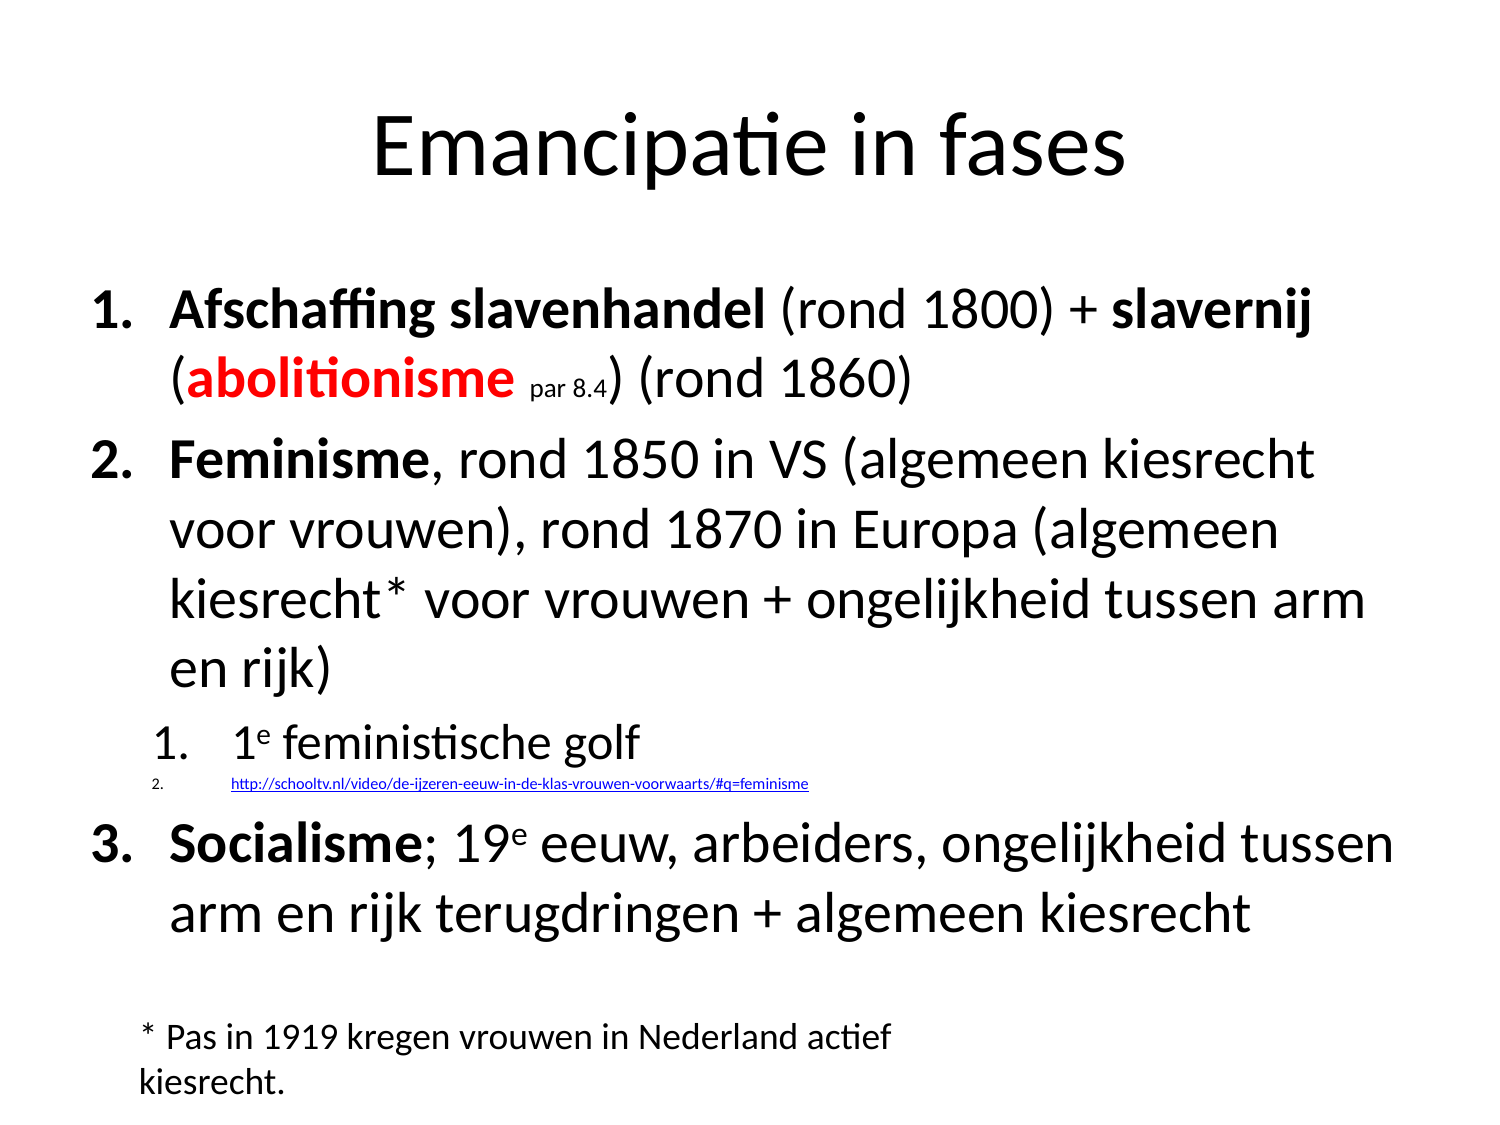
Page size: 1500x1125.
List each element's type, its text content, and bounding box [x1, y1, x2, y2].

title Emancipatie in fases [75, 45, 1425, 233]
list Afschaffing slavenhandel (rond 1800) + slavernij (abolitionisme par 8.4) (rond 1860) Feminisme, rond 1850 in VS (algemeen kiesrecht voor vrouwen), rond 1870 in Europa (algemeen kiesrecht* voor vrouwen + ongelijkheid tussen arm en rijk) 1e feministische golf http://schooltv.nl/video/de-ijzeren-eeuw-in-de-klas-vrouwen-voorwaarts/#q=feminisme Socialisme; 19e eeuw, arbeiders, ongelijkheid tussen arm en rijk terugdringen + algemeen kiesrecht [75, 262, 1425, 1005]
text_box * Pas in 1919 kregen vrouwen in Nederland actief kiesrecht. [123, 1004, 939, 1110]
